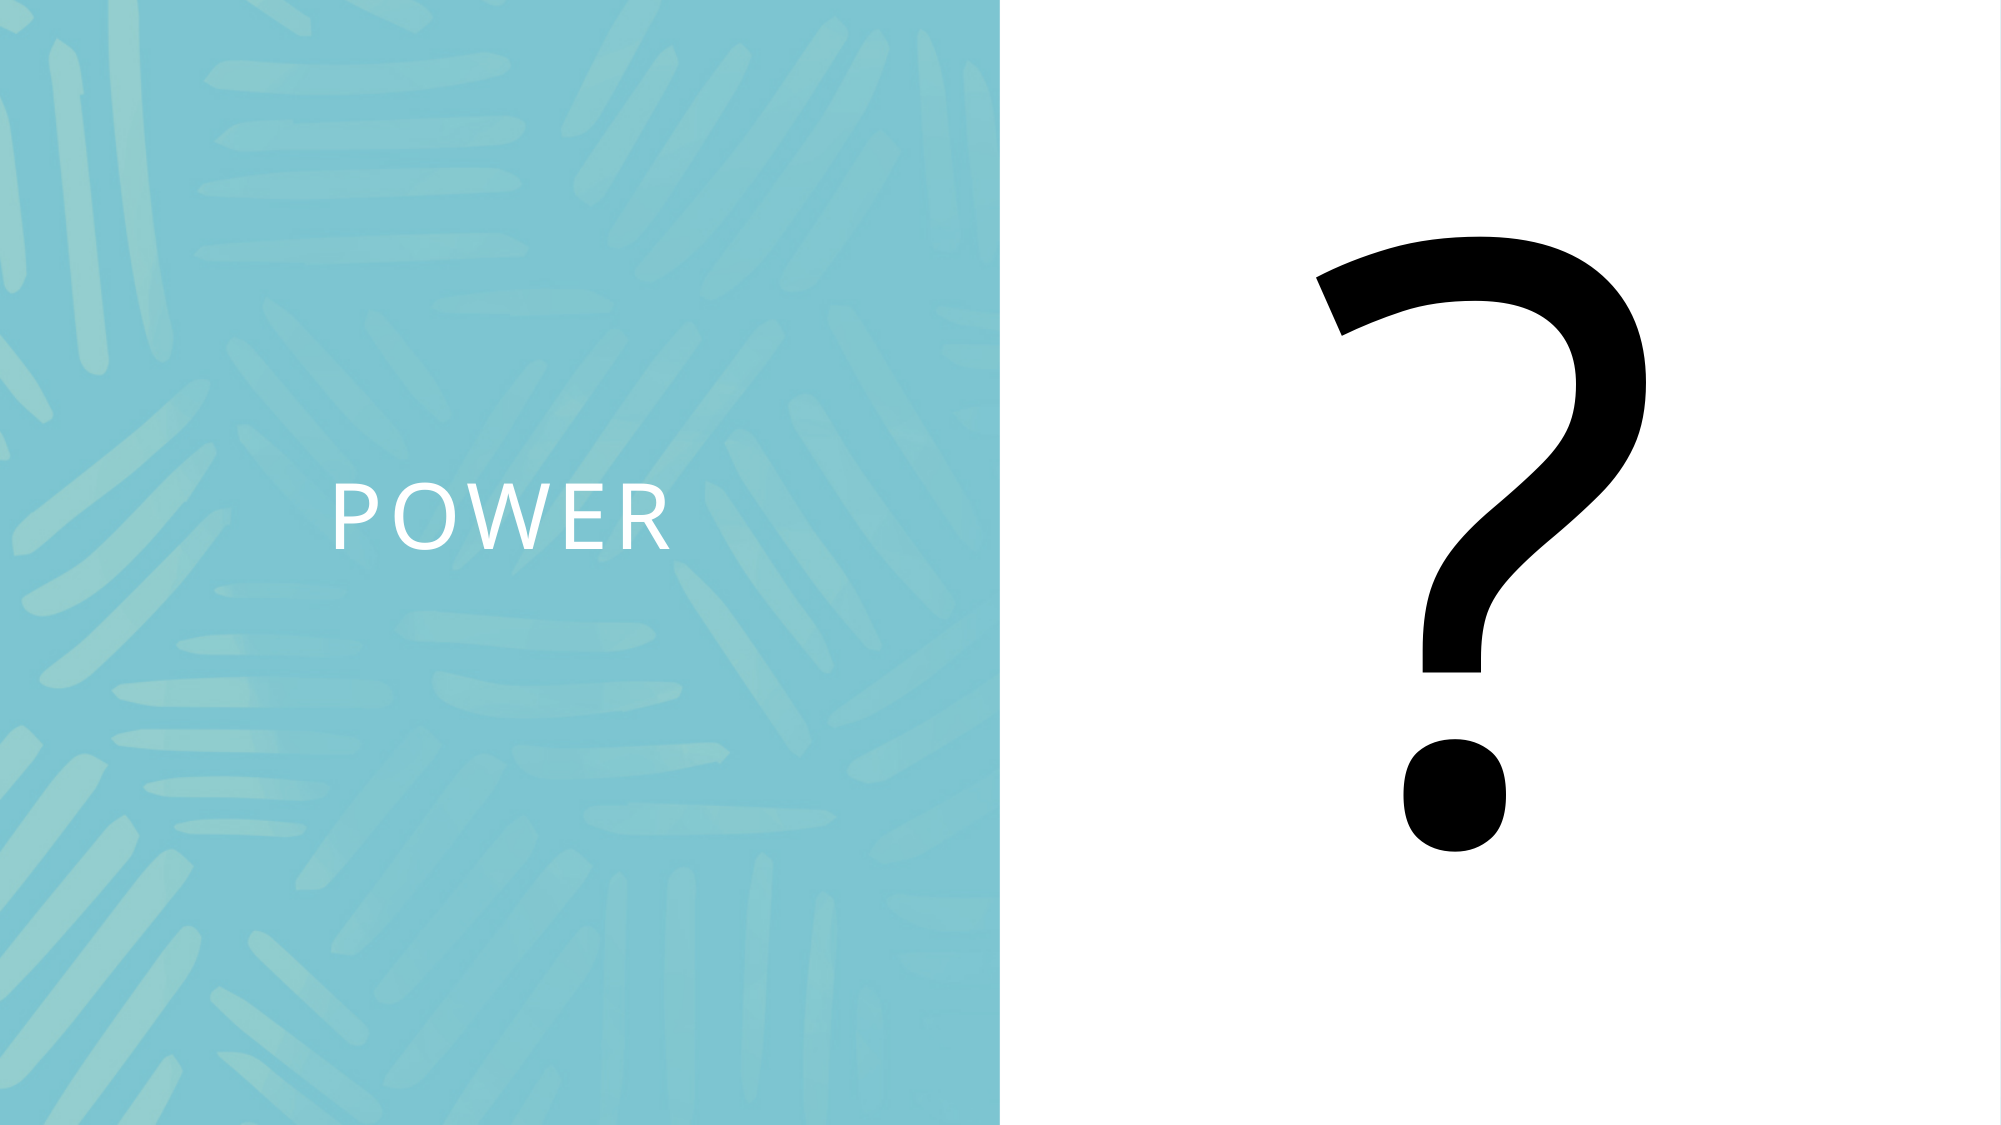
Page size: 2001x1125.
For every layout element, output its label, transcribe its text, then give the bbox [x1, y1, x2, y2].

picture [0, 0, 2001, 1125]
title Power [108, 396, 892, 651]
text_box ? [1291, 0, 1526, 1015]
